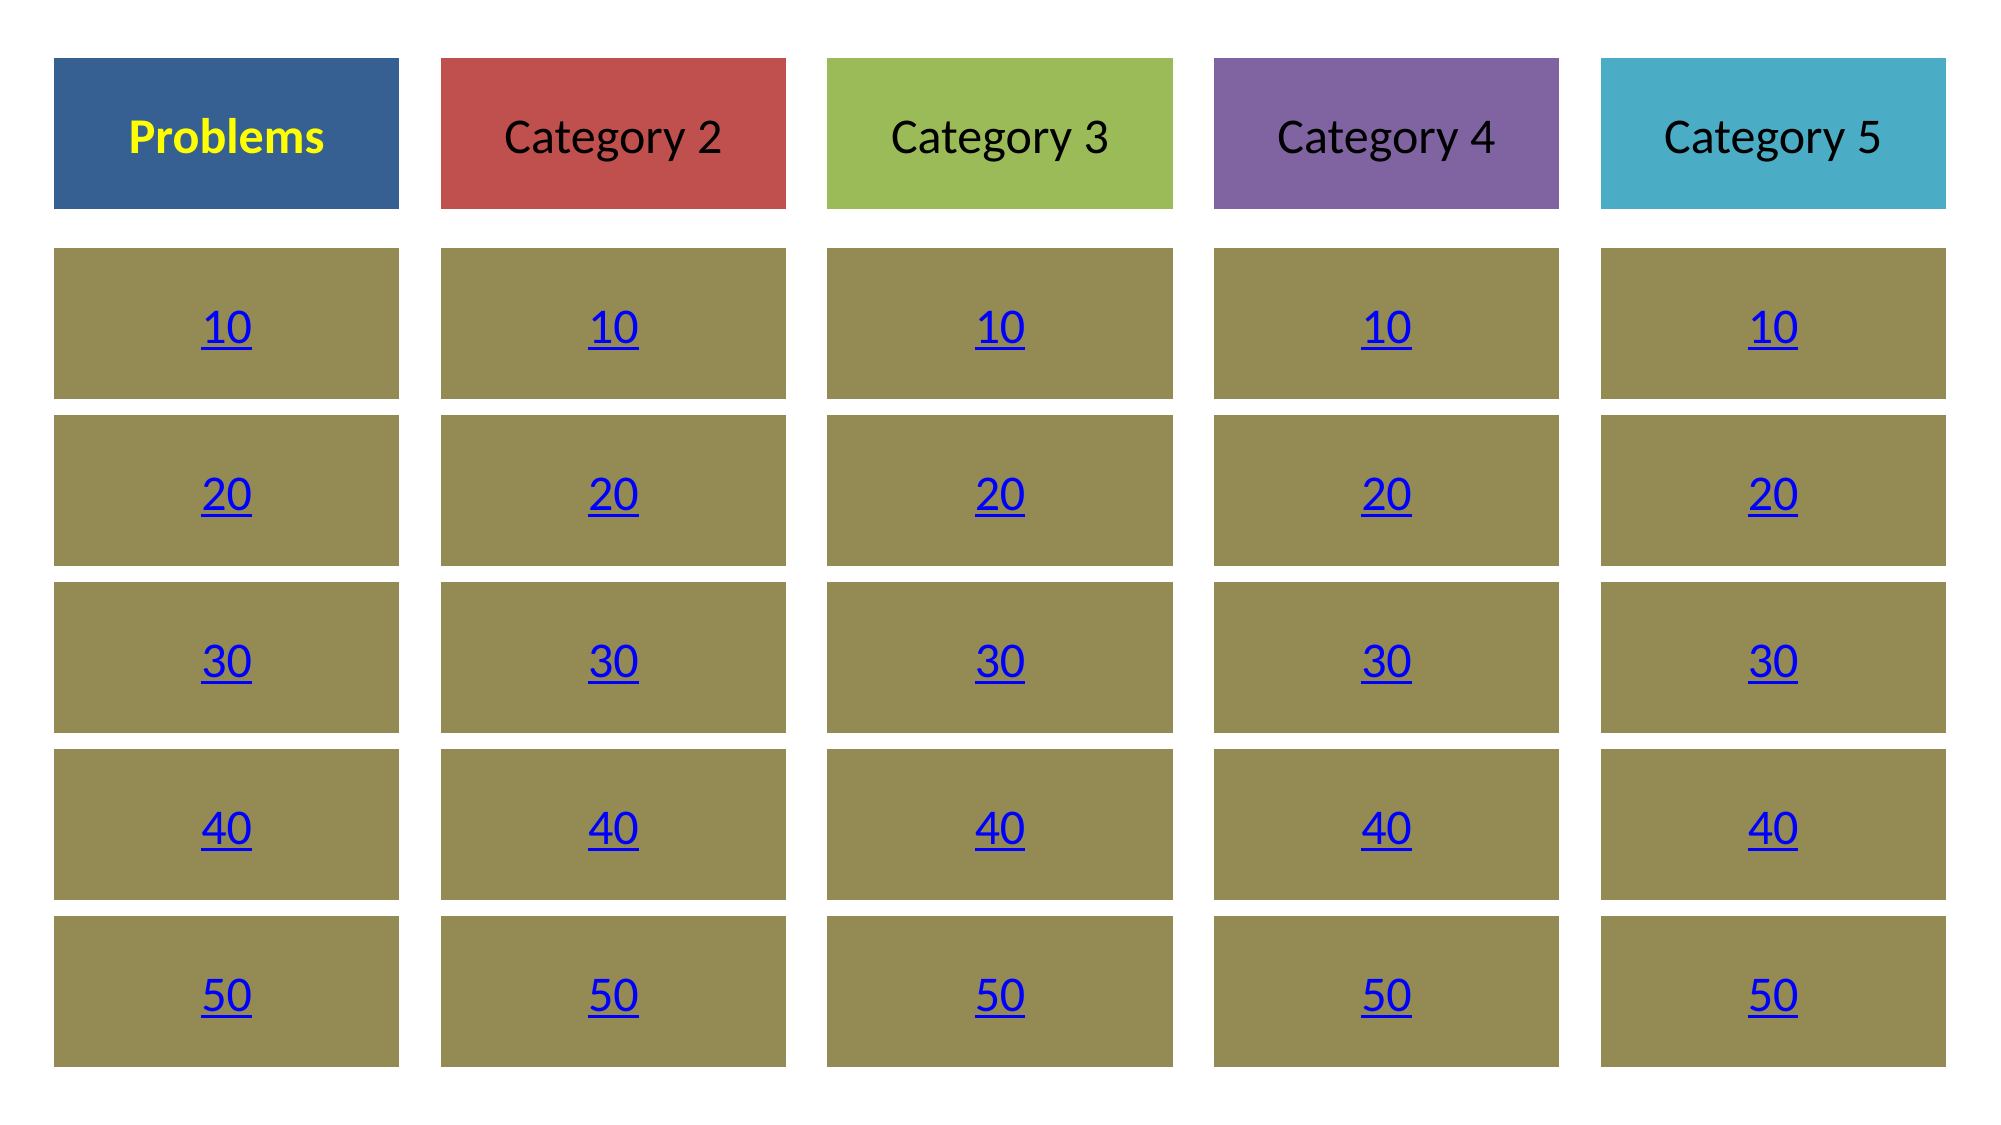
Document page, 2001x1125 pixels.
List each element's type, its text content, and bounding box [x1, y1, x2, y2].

list 30 [1214, 582, 1559, 733]
list 50 [441, 916, 786, 1067]
list 40 [827, 749, 1173, 900]
list Category 5 [1601, 58, 1946, 209]
list 20 [1601, 415, 1946, 566]
list 30 [54, 582, 399, 733]
list 50 [1601, 916, 1946, 1067]
list 30 [441, 582, 786, 733]
list 20 [54, 415, 399, 566]
list 30 [827, 582, 1173, 733]
list 40 [1601, 749, 1946, 900]
list 10 [1601, 248, 1946, 399]
list 10 [441, 248, 786, 399]
list 40 [441, 749, 786, 900]
list 20 [1214, 415, 1559, 566]
list 40 [1214, 749, 1559, 900]
list 50 [1214, 916, 1559, 1067]
list 50 [827, 916, 1173, 1067]
list 20 [441, 415, 786, 566]
list 20 [827, 415, 1173, 566]
list 30 [1601, 582, 1946, 733]
list 10 [1214, 248, 1559, 399]
list Category 4 [1214, 58, 1559, 209]
list 10 [827, 248, 1173, 399]
list Problems [54, 58, 399, 209]
list 40 [54, 749, 399, 900]
list 10 [54, 248, 399, 399]
list Category 3 [827, 58, 1173, 209]
list Category 2 [441, 58, 786, 209]
list 50 [54, 916, 399, 1067]
